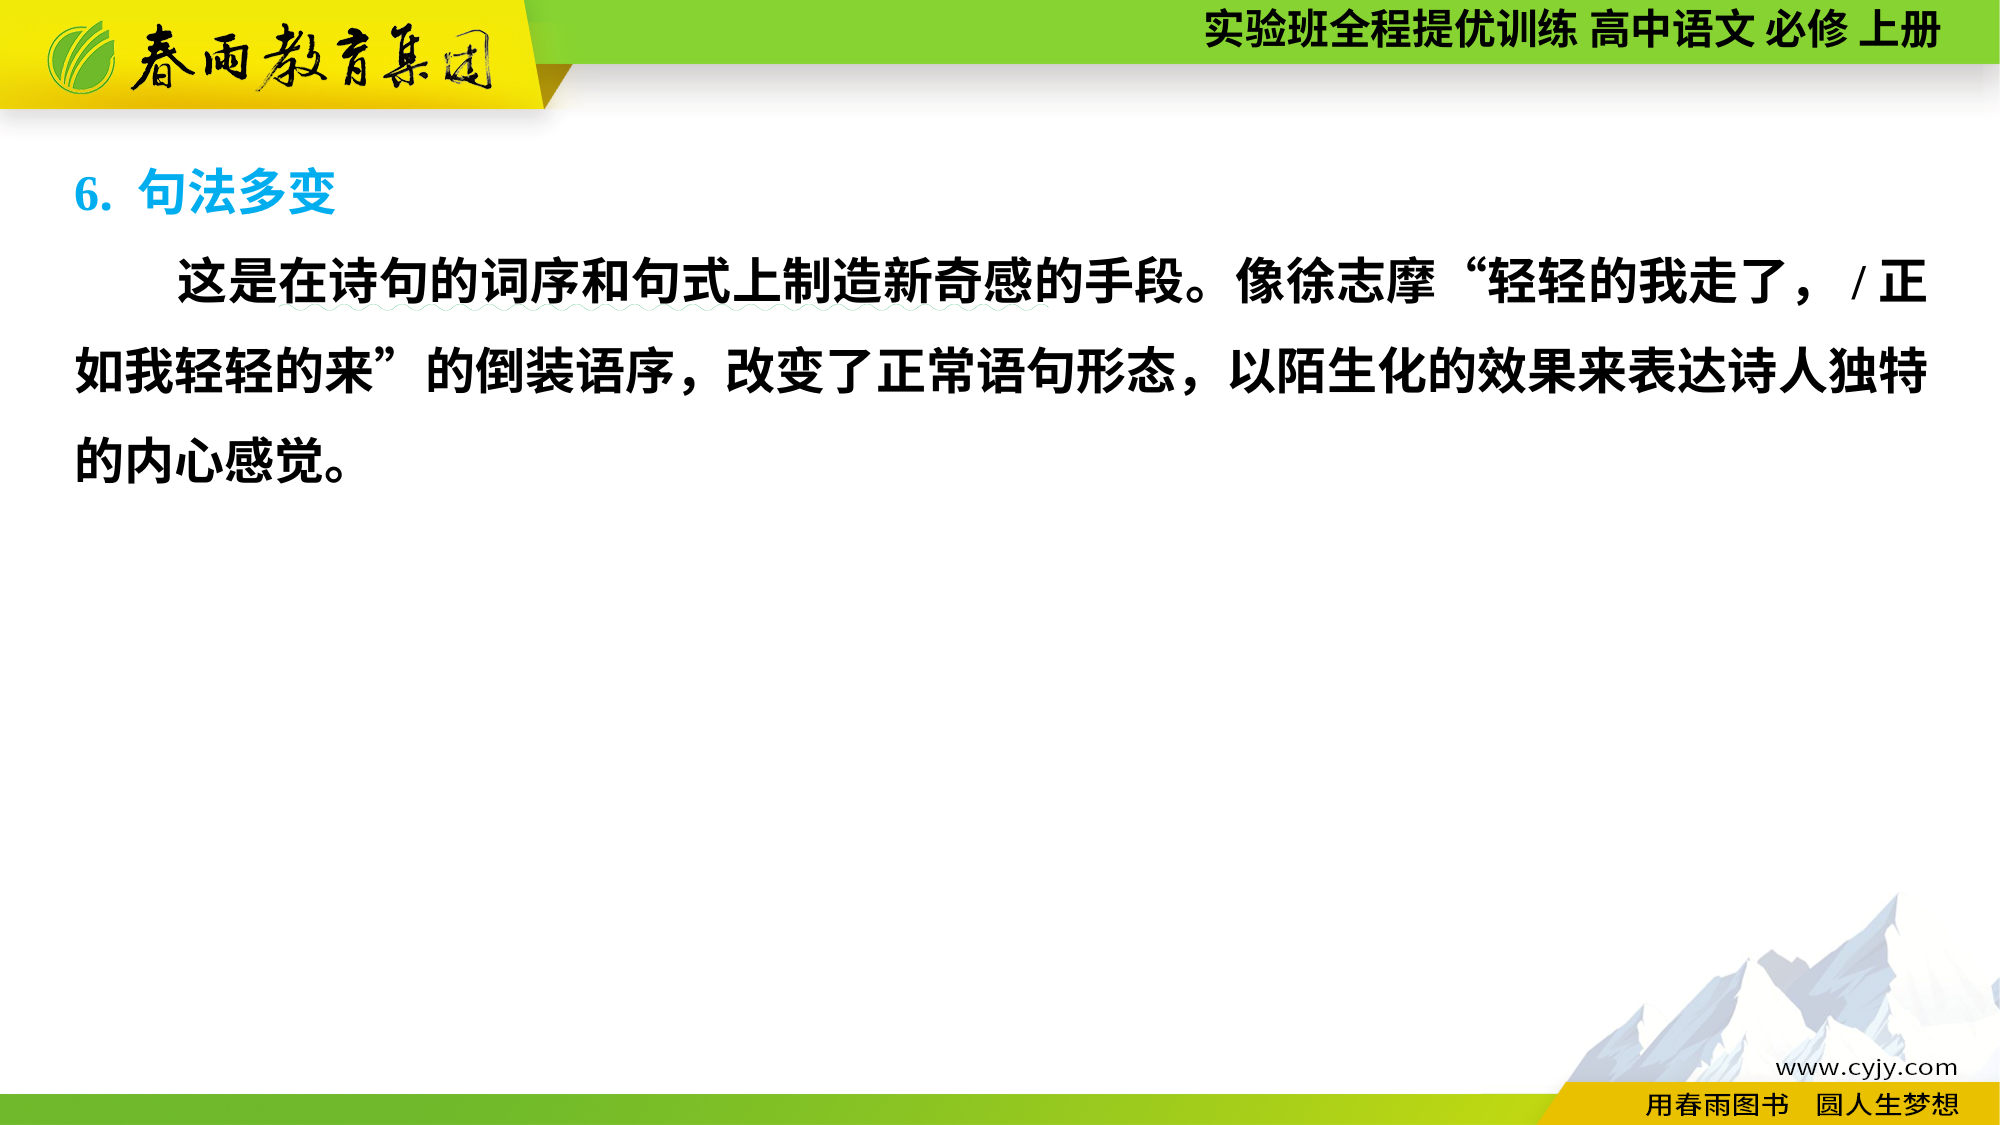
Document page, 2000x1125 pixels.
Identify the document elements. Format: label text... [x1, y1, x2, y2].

list 6. 句法多变 这是在诗句的词序和句式上制造新奇感的手段。像徐志摩“轻轻的我走了，/正如我轻轻的来”的倒装语序，改变了正常语句形态，以陌生化的效果来表达诗人独特的内心感觉。 [59, 122, 1944, 490]
picture [0, 0, 2000, 1125]
